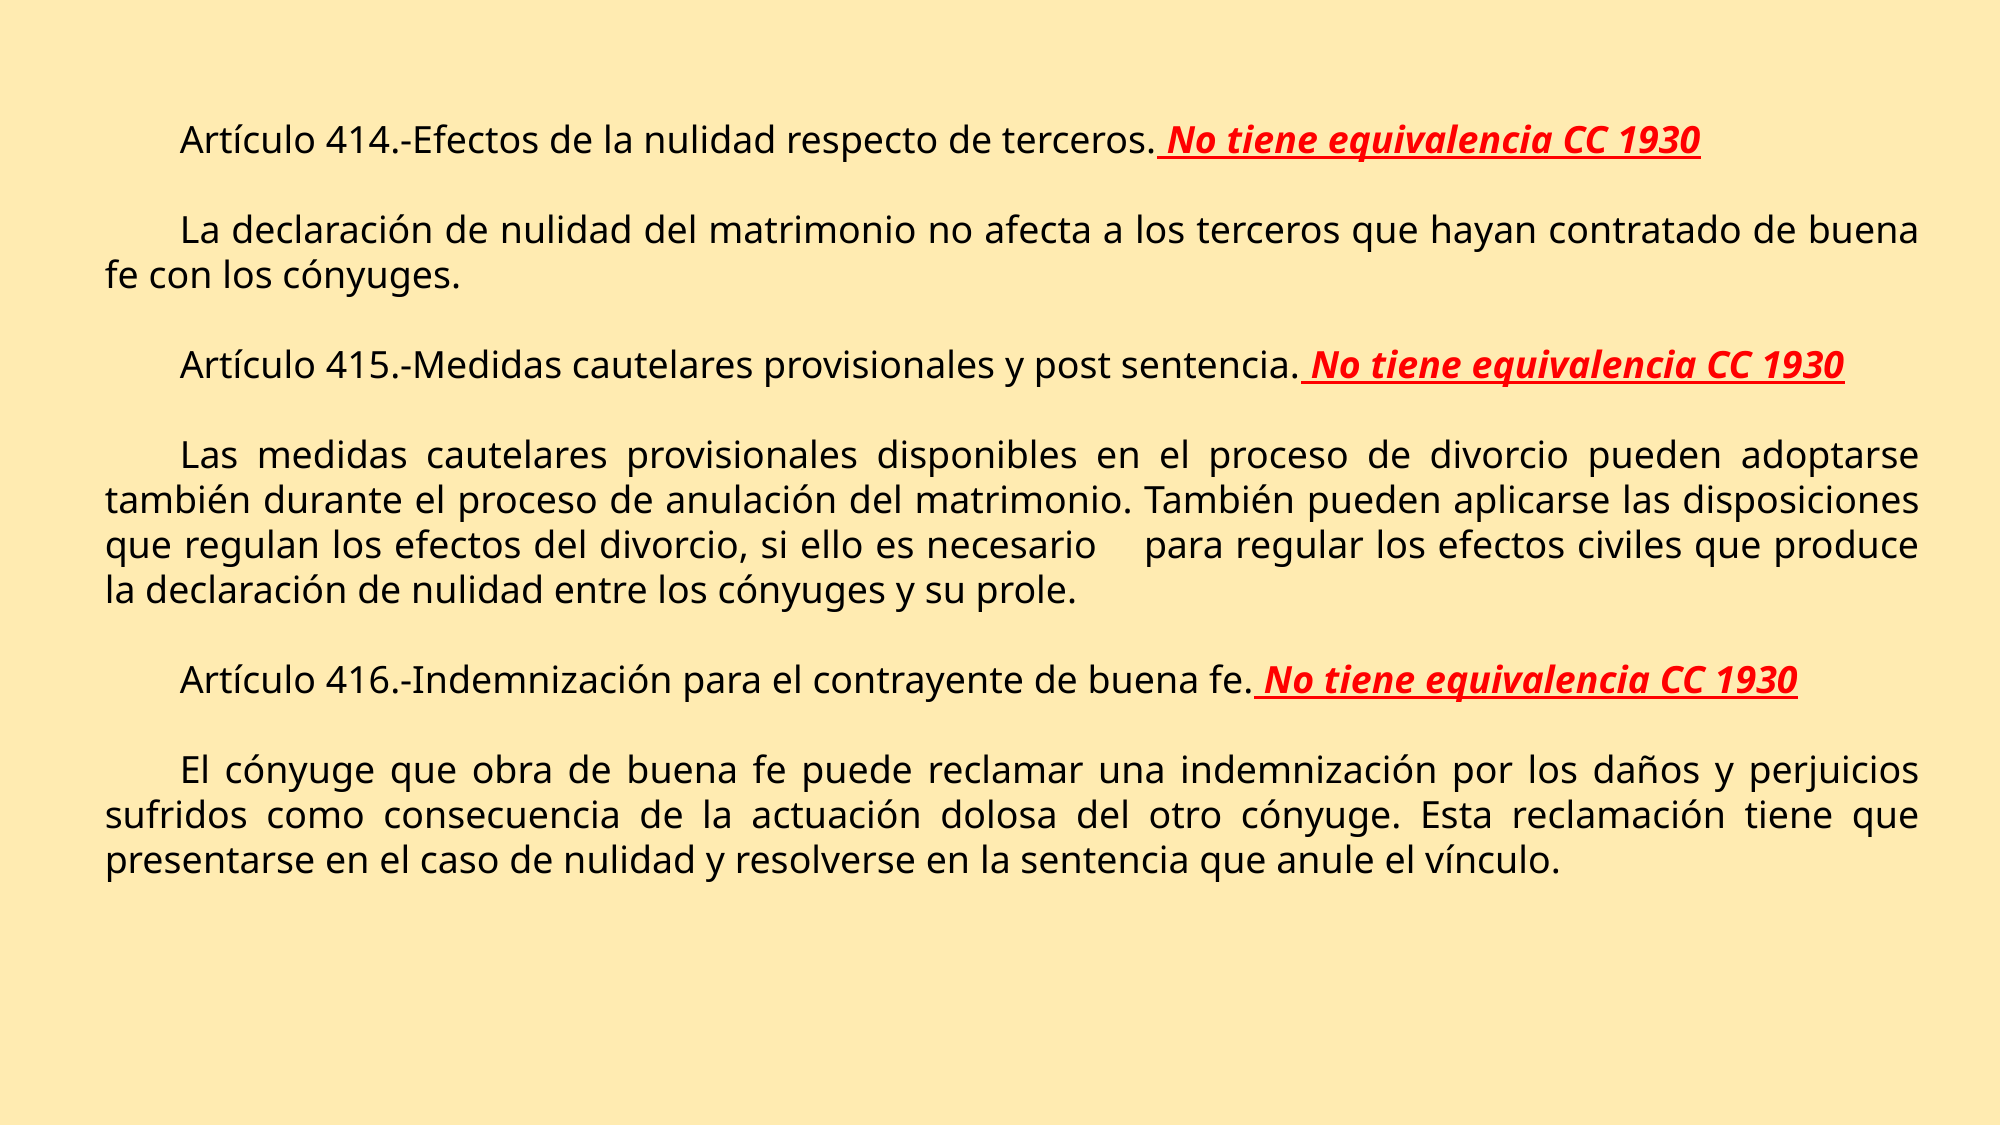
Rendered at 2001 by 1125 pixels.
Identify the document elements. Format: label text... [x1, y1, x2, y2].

text_box Artículo 414.-Efectos de la nulidad respecto de terceros. No tiene equivalencia CC 1930 La declaración de nulidad del matrimonio no afecta a los terceros que hayan contratado de buena fe con los cónyuges. Artículo 415.-Medidas cautelares provisionales y post sentencia. No tiene equivalencia CC 1930 Las medidas cautelares provisionales disponibles en el proceso de divorcio pueden adoptarse también durante el proceso de anulación del matrimonio. También pueden aplicarse las disposiciones que regulan los efectos del divorcio, si ello es necesario para regular los efectos civiles que produce la declaración de nulidad entre los cónyuges y su prole. Artículo 416.-Indemnización para el contrayente de buena fe. No tiene equivalencia CC 1930 El cónyuge que obra de buena fe puede reclamar una indemnización por los daños y perjuicios sufridos como consecuencia de la actuación dolosa del otro cónyuge. Esta reclamación tiene que presentarse en el caso de nulidad y resolverse en la sentencia que anule el vínculo. [89, 108, 1937, 934]
